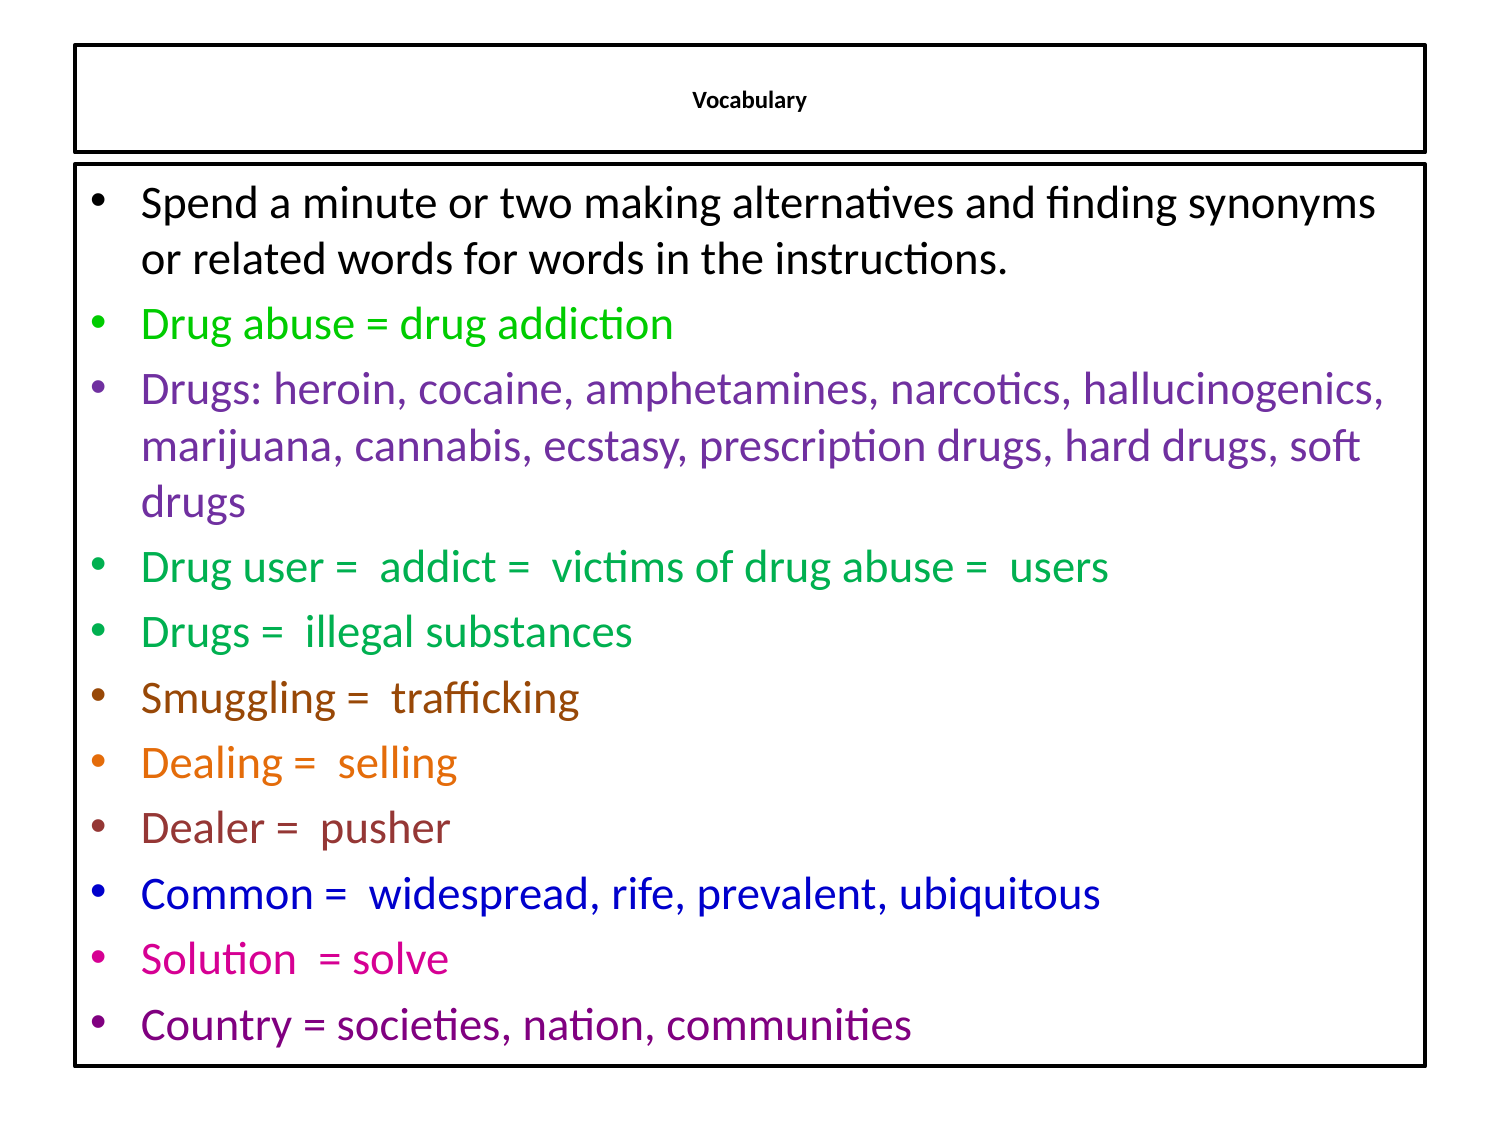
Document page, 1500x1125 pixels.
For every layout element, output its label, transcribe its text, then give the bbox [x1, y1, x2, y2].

list Spend a minute or two making alternatives and finding synonyms or related words for words in the instructions. Drug abuse = drug addiction Drugs: heroin, cocaine, amphetamines, narcotics, hallucinogenics, marijuana, cannabis, ecstasy, prescription drugs, hard drugs, soft drugs Drug user = addict = victims of drug abuse = users Drugs = illegal substances Smuggling = trafficking Dealing = selling Dealer = pusher Common = widespread, rife, prevalent, ubiquitous Solution = solve Country = societies, nation, communities [73, 162, 1427, 1068]
title Vocabulary [73, 43, 1427, 154]
